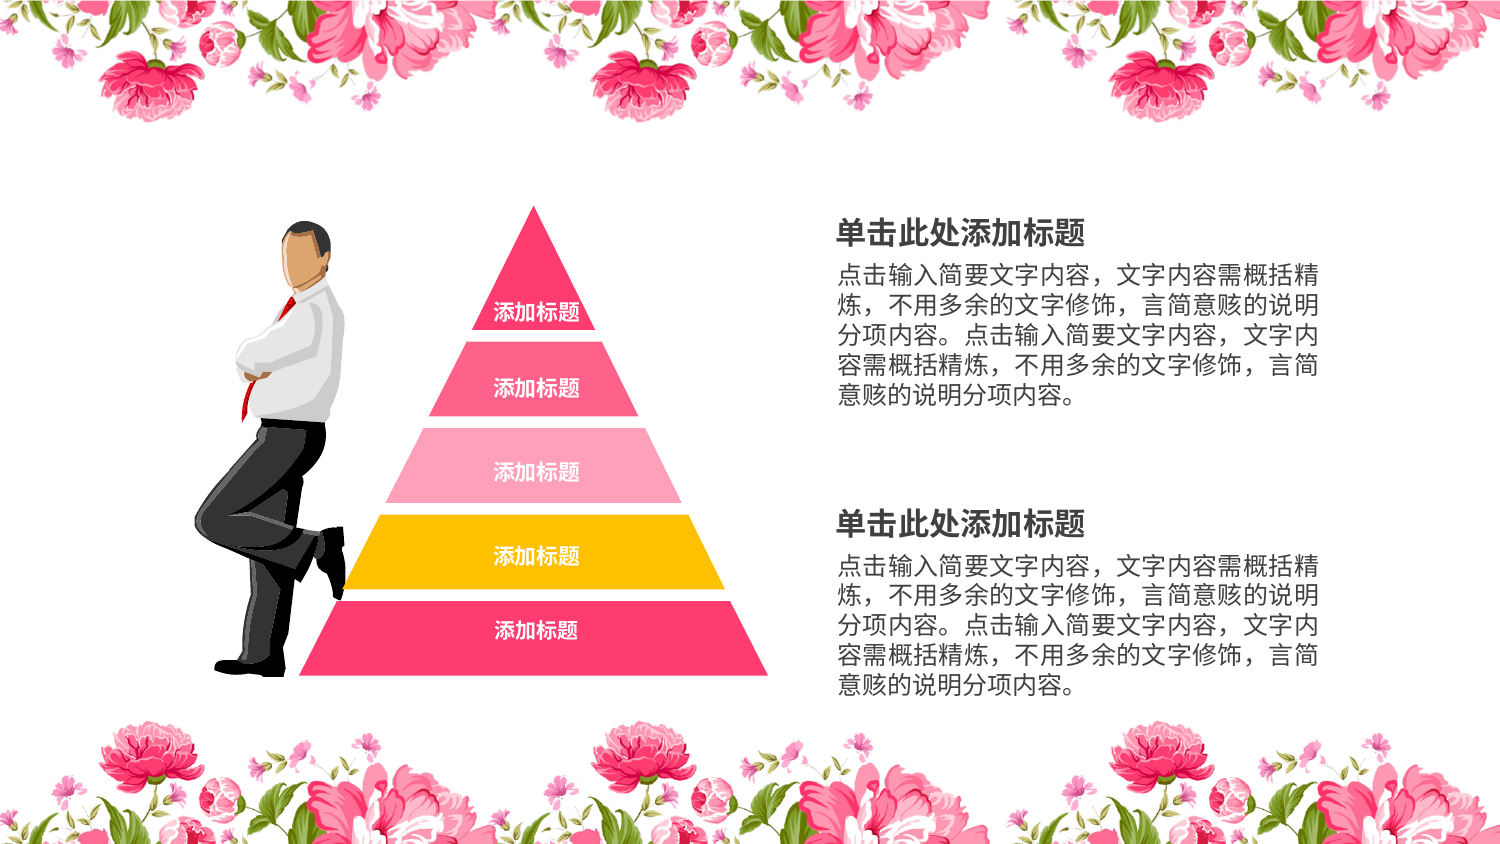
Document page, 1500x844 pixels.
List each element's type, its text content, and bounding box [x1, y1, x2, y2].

picture [0, 1, 460, 123]
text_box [471, 205, 596, 333]
picture [461, 1, 978, 123]
picture [194, 221, 346, 677]
picture [979, 1, 1500, 123]
text_box 单击此处添加标题 [820, 206, 1219, 259]
text_box 单击此处添加标题 [820, 496, 1219, 549]
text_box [428, 341, 639, 417]
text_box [385, 428, 682, 503]
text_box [346, 600, 769, 676]
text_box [342, 514, 725, 590]
text_box 点击输入简要文字内容，文字内容需概括精炼，不用多余的文字修饰，言简意赅的说明分项内容。点击输入简要文字内容，文字内容需概括精炼，不用多余的文字修饰，言简意赅的说明分项内容。 [822, 542, 1335, 707]
picture [0, 720, 1500, 844]
text_box 点击输入简要文字内容，文字内容需概括精炼，不用多余的文字修饰，言简意赅的说明分项内容。点击输入简要文字内容，文字内容需概括精炼，不用多余的文字修饰，言简意赅的说明分项内容。 [822, 252, 1335, 417]
